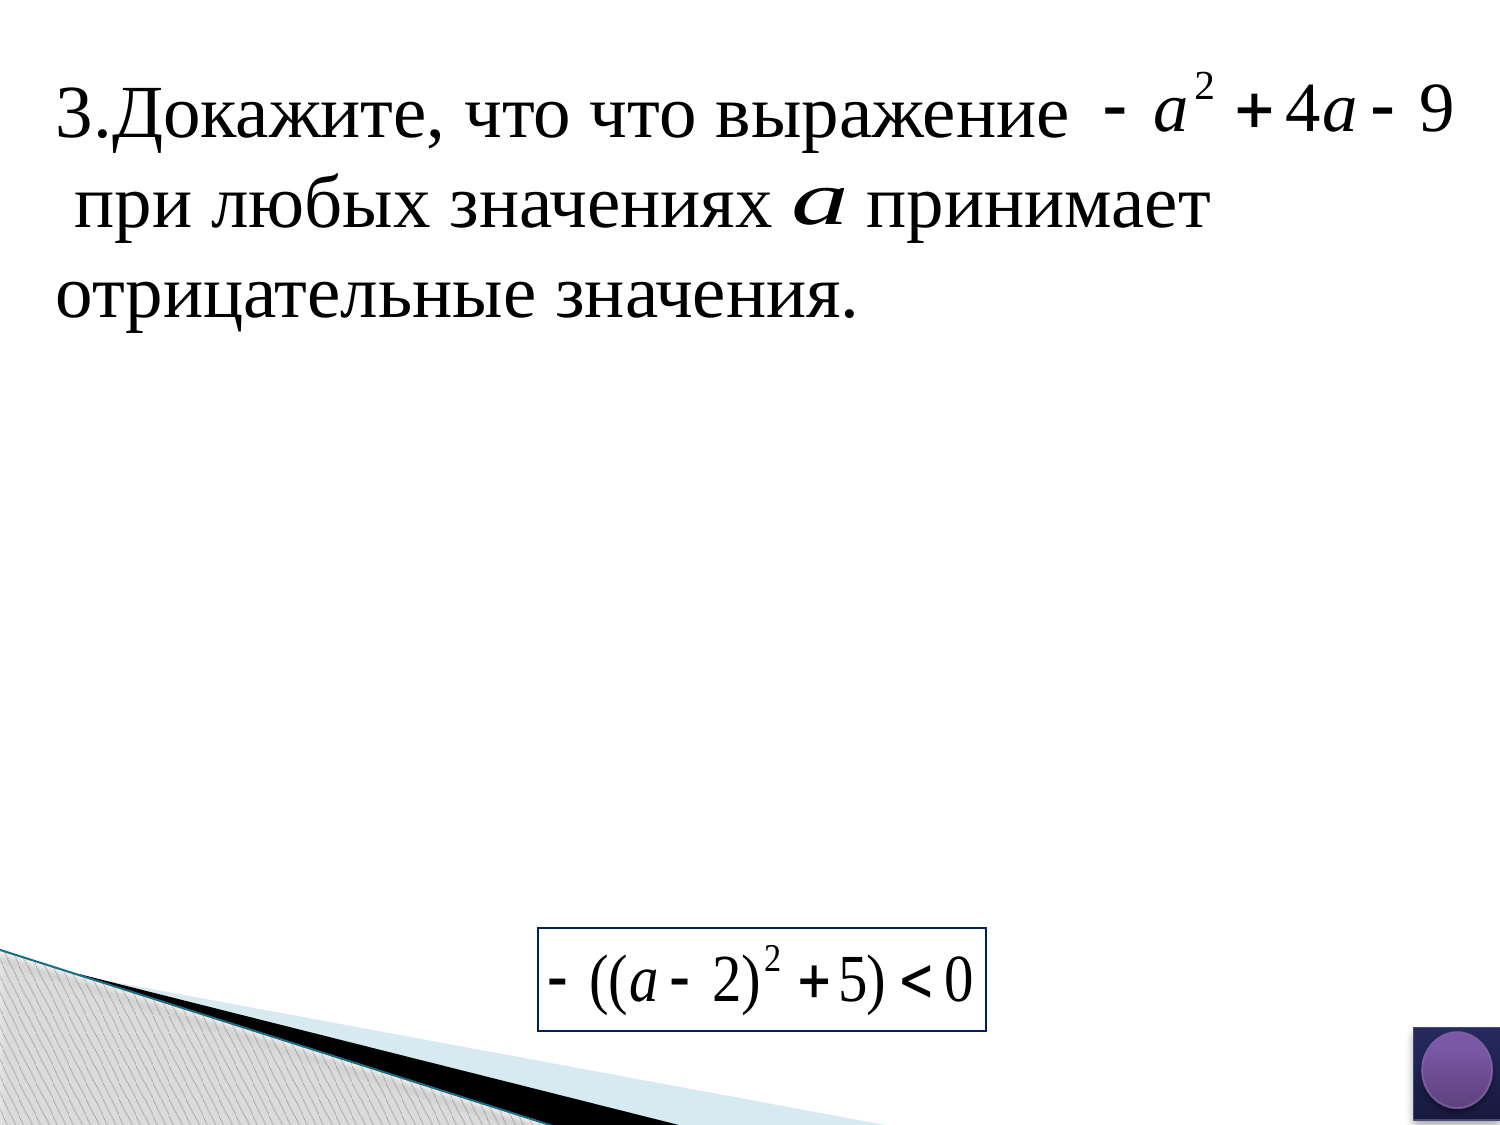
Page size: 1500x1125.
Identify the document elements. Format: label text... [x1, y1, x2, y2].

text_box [538, 928, 986, 1030]
picture [1413, 1028, 1500, 1120]
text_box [1092, 54, 1464, 150]
text_box 3.Докажите, что что выражение при любых значениях принимает отрицательные значения. [41, 54, 1483, 340]
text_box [773, 172, 870, 244]
